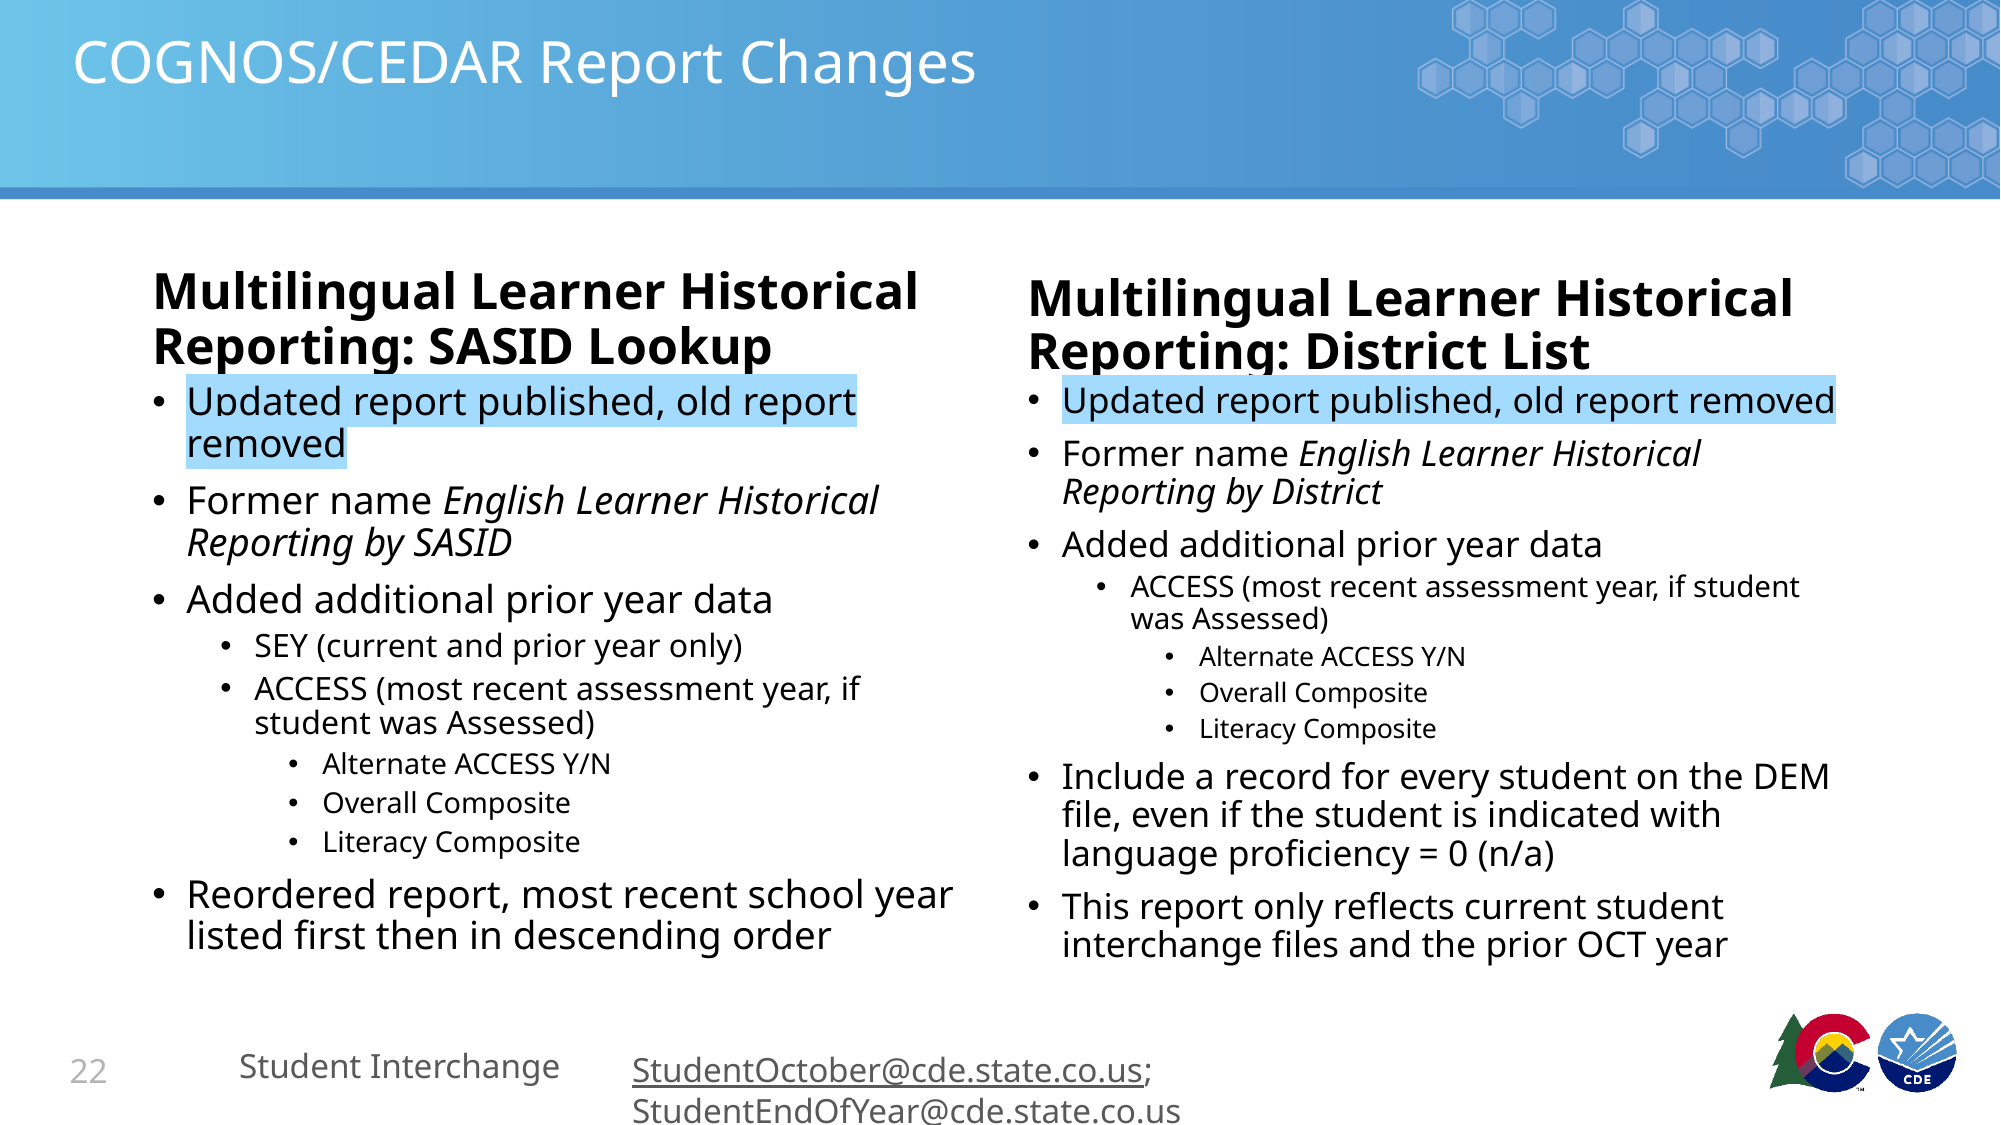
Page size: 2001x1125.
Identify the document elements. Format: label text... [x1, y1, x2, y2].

list Multilingual Learner Historical Reporting: SASID Lookup [137, 259, 988, 352]
list StudentOctober@cde.state.co.us; StudentEndOfYear@cde.state.co.us [617, 1042, 1714, 1103]
picture [1768, 1012, 1957, 1093]
title COGNOS/CEDAR Report Changes [72, 33, 1396, 182]
list Multilingual Learner Historical Reporting: District List [1012, 265, 1863, 356]
list Updated report published, old report removed Former name English Learner Historical Reporting by SASID Added additional prior year data SEY (current and prior year only) ACCESS (most recent assessment year, if student was Assessed) Alternate ACCESS Y/N Overall Composite Literacy Composite Reordered report, most recent school year listed first then in descending order [137, 375, 988, 969]
slide_number 22 [54, 1042, 191, 1103]
picture [0, 0, 2000, 200]
list Updated report published, old report removed Former name English Learner Historical Reporting by District Added additional prior year data ACCESS (most recent assessment year, if student was Assessed) Alternate ACCESS Y/N Overall Composite Literacy Composite Include a record for every student on the DEM file, even if the student is indicated with language proficiency = 0 (n/a) This report only reflects current student interchange files and the prior OCT year [1012, 375, 1863, 1004]
list Student Interchange [224, 1042, 579, 1103]
